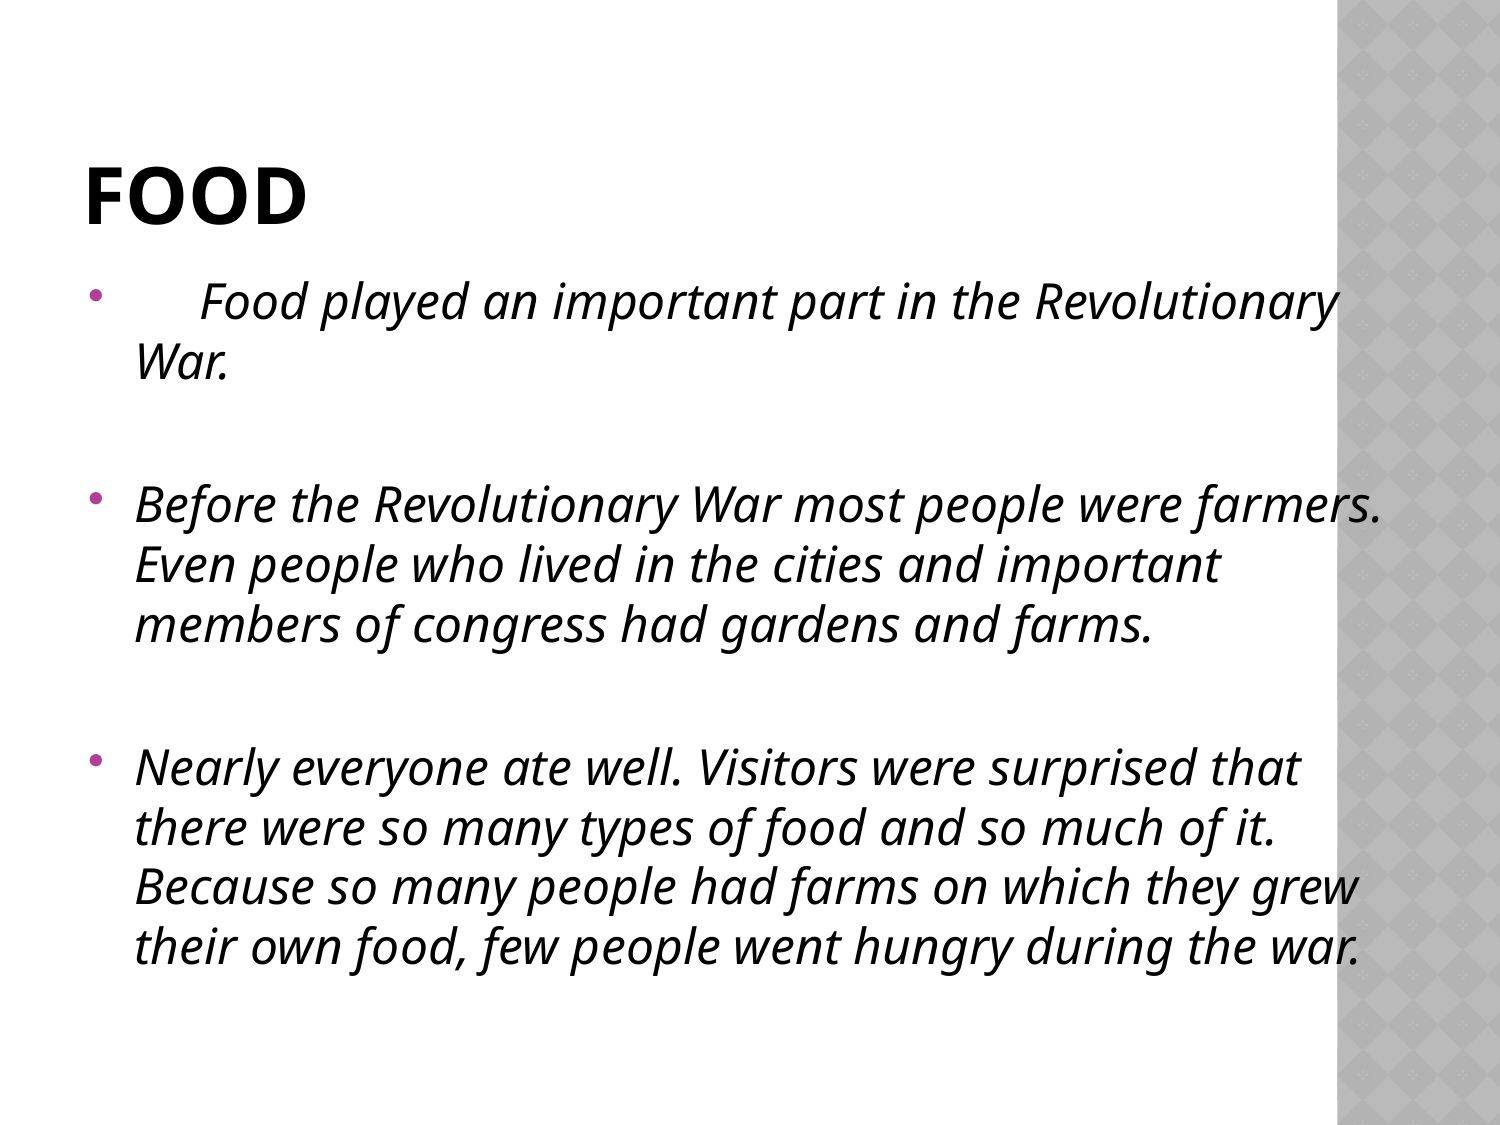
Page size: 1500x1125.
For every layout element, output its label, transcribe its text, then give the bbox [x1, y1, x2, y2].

list Food played an important part in the Revolutionary War. Before the Revolutionary War most people were farmers. Even people who lived in the cities and important members of congress had gardens and farms. Nearly everyone ate well. Visitors were surprised that there were so many types of food and so much of it. Because so many people had farms on which they grew their own food, few people went hungry during the war. [75, 262, 1425, 1025]
title Food [75, 52, 1263, 240]
